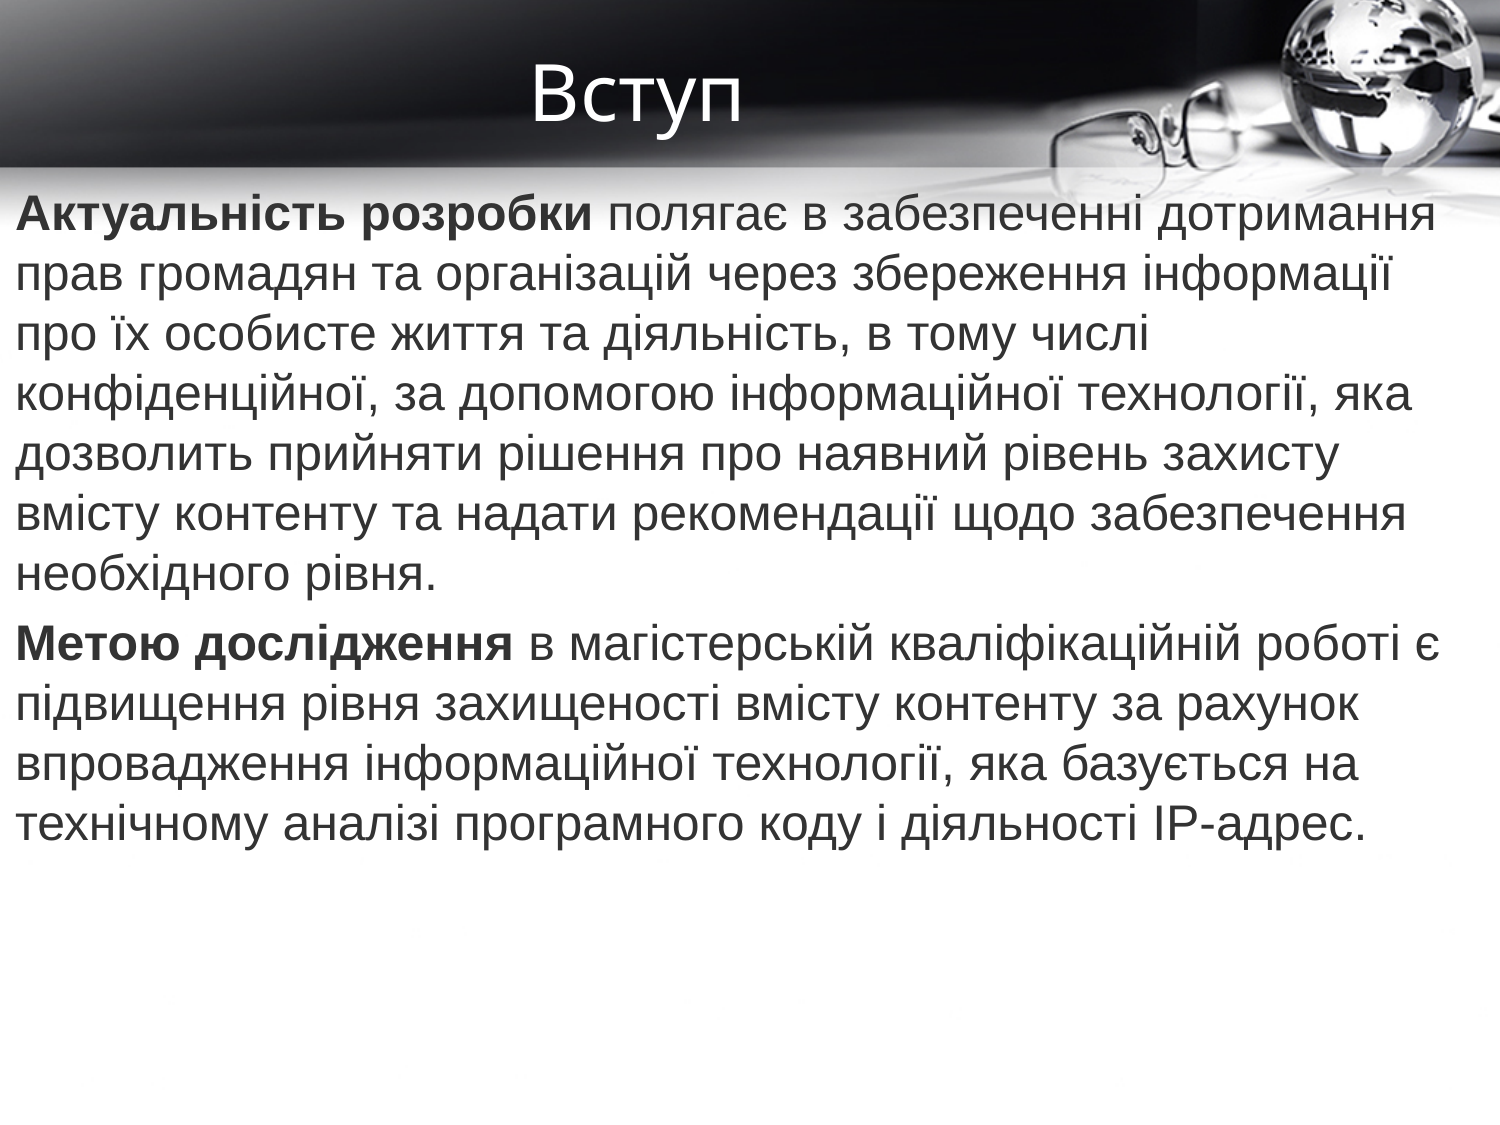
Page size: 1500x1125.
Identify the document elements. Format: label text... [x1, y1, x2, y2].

title Вступ [513, 30, 798, 149]
picture [0, 0, 1500, 172]
list Актуальність розробки полягає в забезпеченні дотримання прав громадян та організацій через збереження інформації про їх особисте життя та діяльність, в тому числі конфіденційної, за допомогою інформаційної технології, яка дозволить прийняти рішення про наявний рівень захисту вмісту контенту та надати рекомендації щодо забезпечення необхідного рівня. Метою дослідження в магістерській кваліфікаційній роботі є підвищення рівня захищеності вмісту контенту за рахунок впровадження інформаційної технології, яка базується на технічному аналізі програмного коду і діяльності IP-адрес. [0, 172, 1500, 1125]
